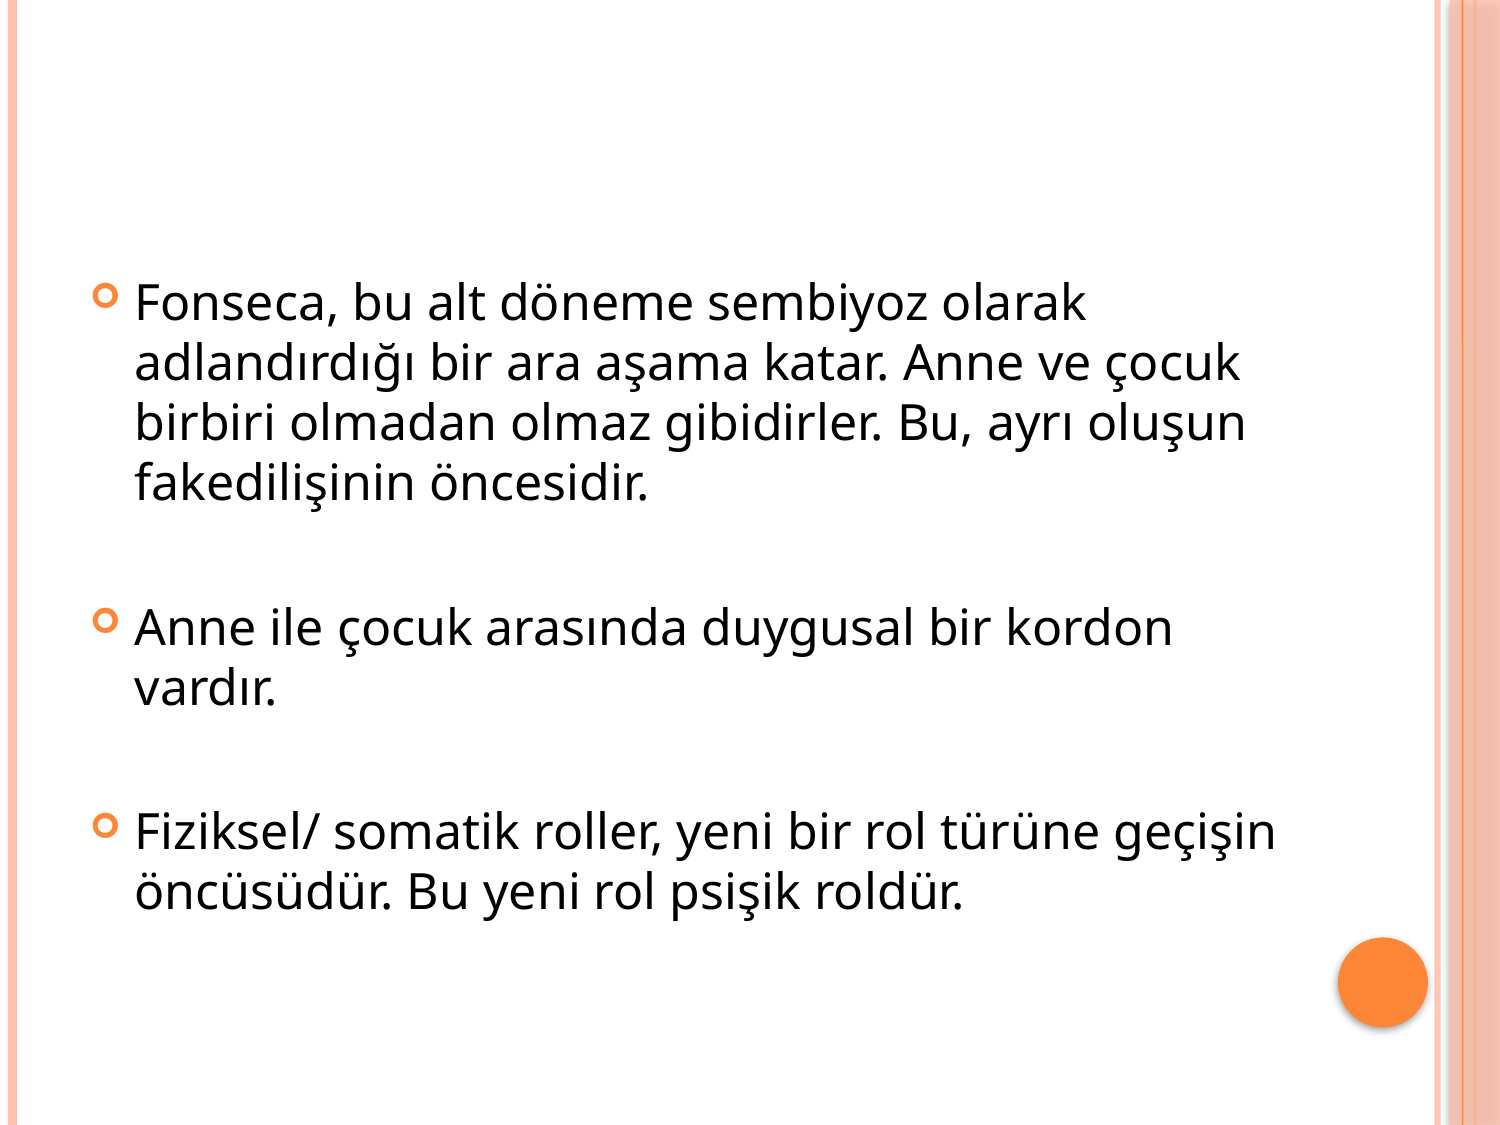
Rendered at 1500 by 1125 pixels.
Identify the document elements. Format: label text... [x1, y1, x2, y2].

list Fonseca, bu alt döneme sembiyoz olarak adlandırdığı bir ara aşama katar. Anne ve çocuk birbiri olmadan olmaz gibidirler. Bu, ayrı oluşun fakedilişinin öncesidir. Anne ile çocuk arasında duygusal bir kordon vardır. Fiziksel/ somatik roller, yeni bir rol türüne geçişin öncüsüdür. Bu yeni rol psişik roldür. [75, 262, 1300, 1062]
